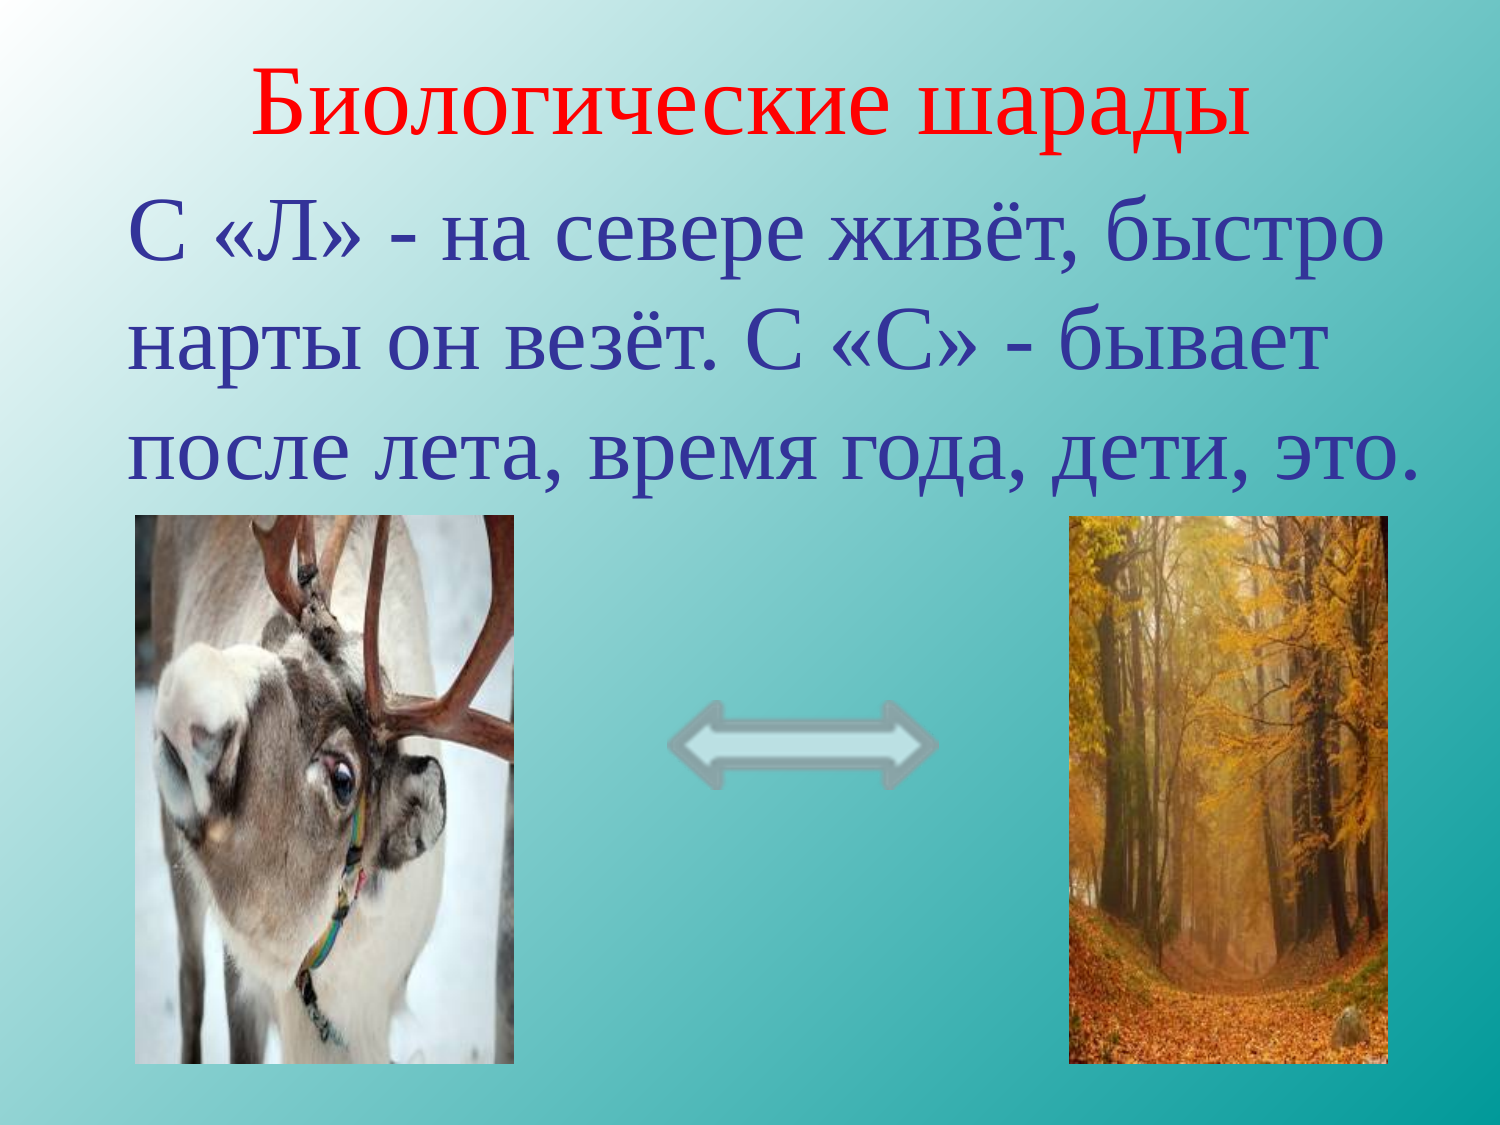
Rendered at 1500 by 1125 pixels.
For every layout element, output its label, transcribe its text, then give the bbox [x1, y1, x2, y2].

picture [1068, 516, 1388, 1065]
picture [666, 700, 939, 791]
list С «Л» - на севере живёт, быстро нарты он везёт. С «С» - бывает после лета, время года, дети, это. [111, 160, 1463, 532]
title Биологические шарады [76, 0, 1428, 189]
picture [135, 515, 514, 1065]
